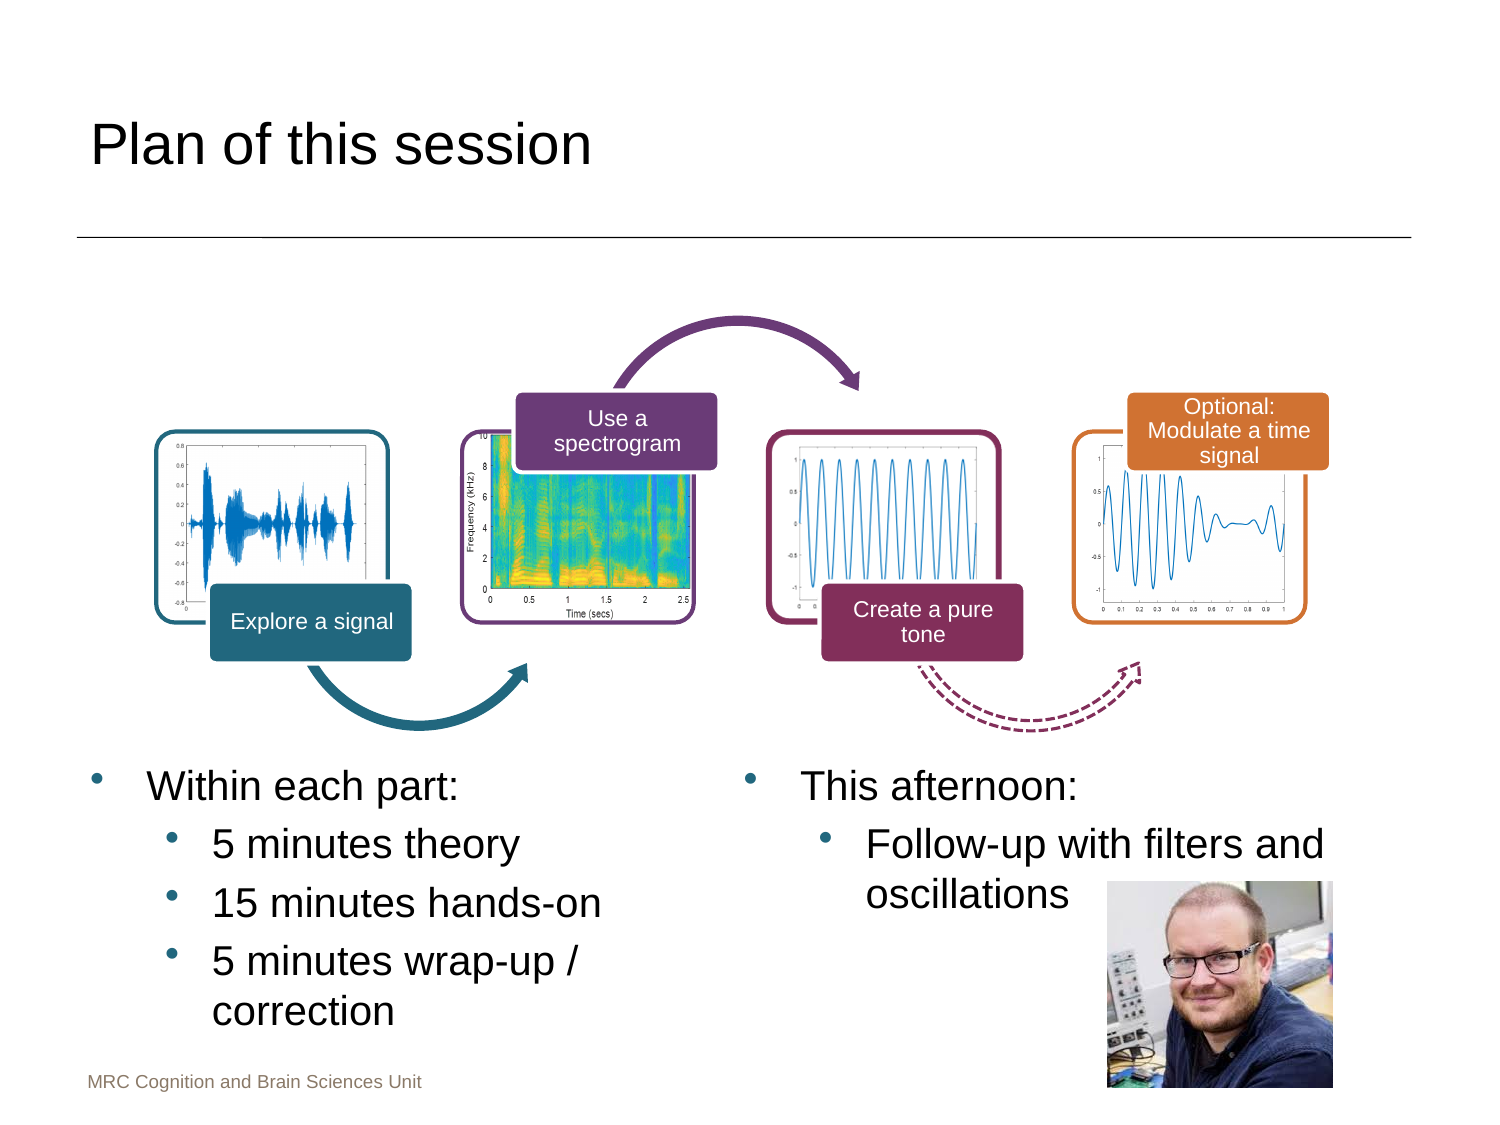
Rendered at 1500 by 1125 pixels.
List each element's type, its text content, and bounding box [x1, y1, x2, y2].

picture [1107, 881, 1333, 1088]
list Within each part: 5 minutes theory 15 minutes hands-on 5 minutes wrap-up / correction This afternoon: Follow-up with filters and oscillations [74, 751, 1413, 1062]
title Plan of this session [74, 74, 1413, 209]
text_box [155, 290, 1332, 764]
